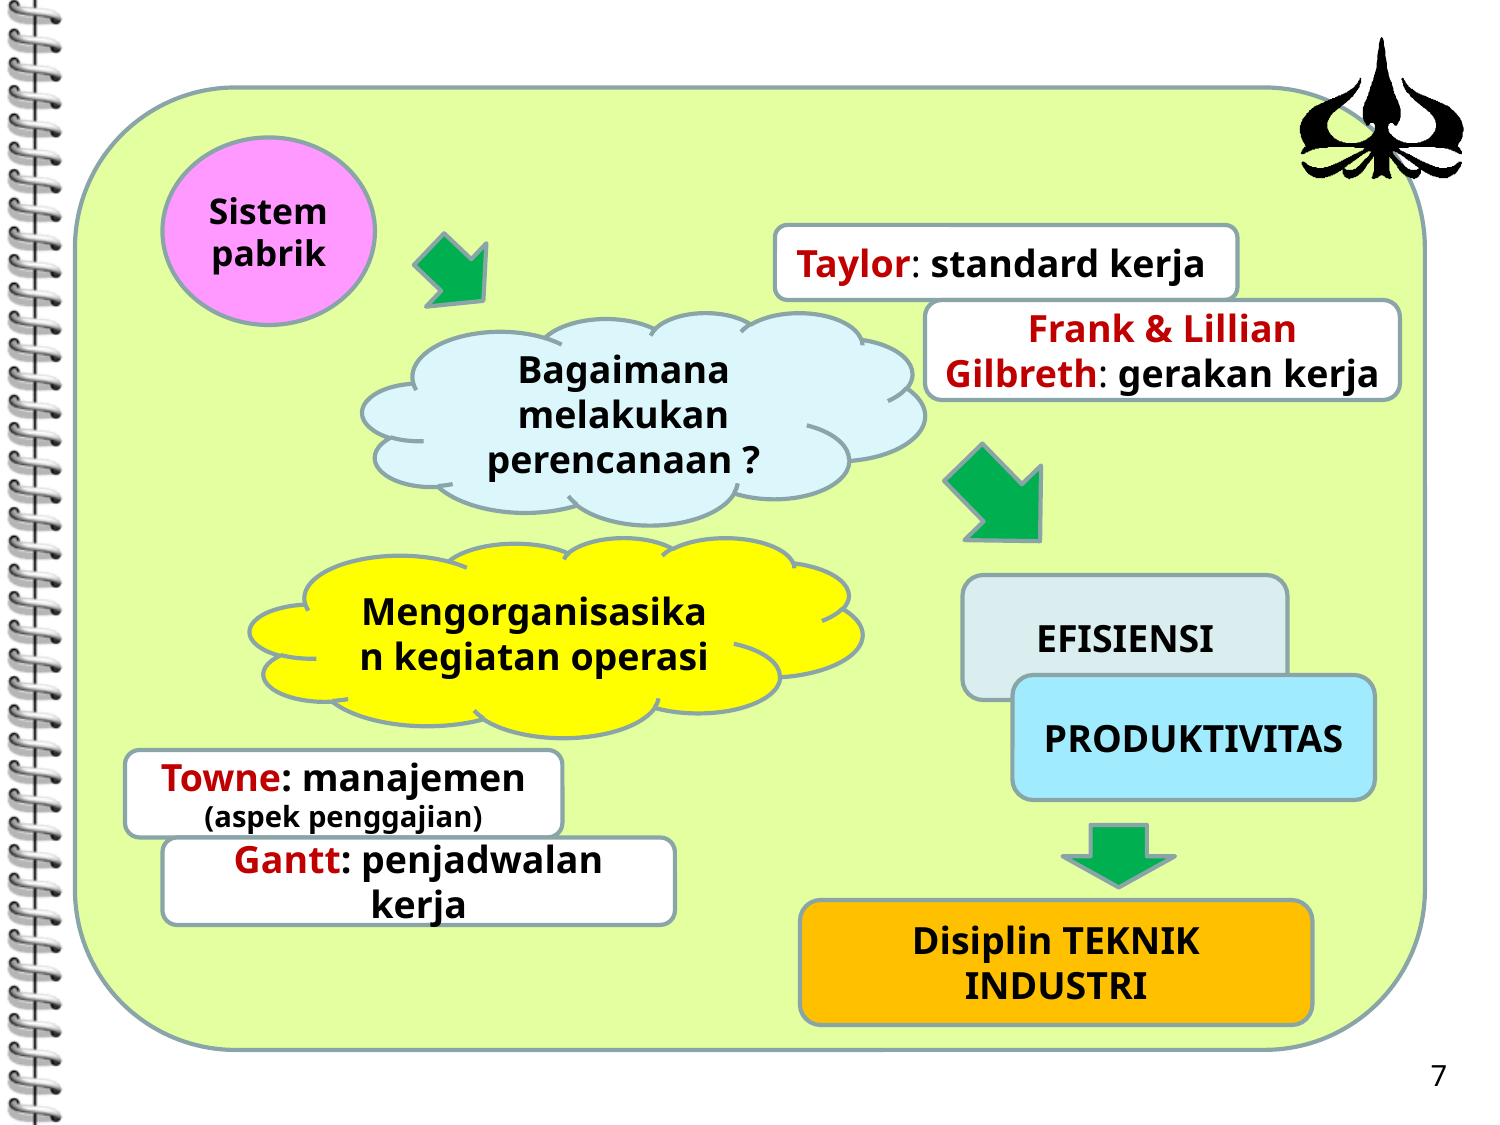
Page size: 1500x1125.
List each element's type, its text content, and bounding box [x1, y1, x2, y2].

text_box Mengorganisasikan kegiatan operasi [247, 536, 865, 741]
text_box Frank & Lillian Gilbreth: gerakan kerja [922, 297, 1403, 403]
text_box Sistem pabrik [160, 135, 378, 328]
text_box [411, 231, 489, 309]
picture [0, 0, 1500, 1125]
text_box Bagaimana melakukan perencanaan ? [359, 311, 928, 528]
text_box Disiplin TEKNIK INDUSTRI [797, 897, 1315, 1028]
slide_number 7 [1112, 1049, 1463, 1091]
text_box Taylor: standard kerja [772, 222, 1240, 303]
text_box [72, 85, 1428, 1053]
text_box [941, 441, 1044, 544]
text_box PRODUKTIVITAS [1010, 672, 1378, 803]
text_box Towne: manajemen (aspek penggajian) [122, 747, 565, 840]
text_box Gantt: penjadwalan kerja [160, 835, 678, 928]
text_box EFISIENSI [960, 572, 1290, 703]
text_box [1060, 822, 1178, 890]
